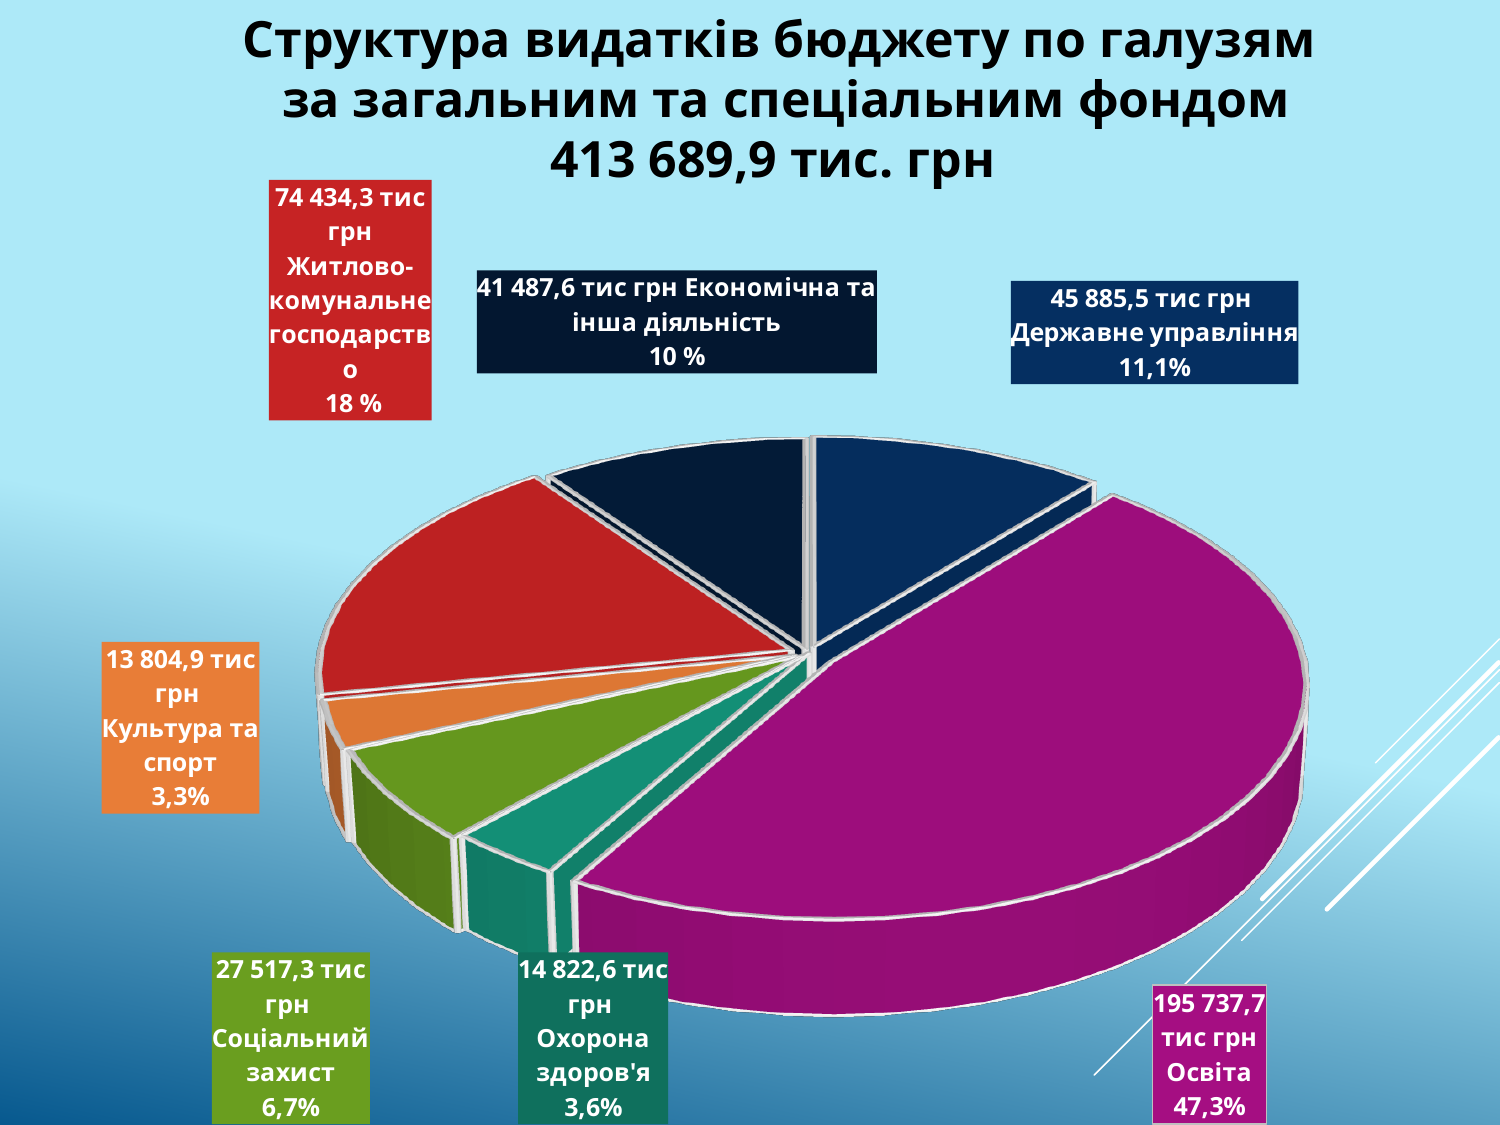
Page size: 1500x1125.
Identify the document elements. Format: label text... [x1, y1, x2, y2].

chart [5, 179, 1389, 1125]
text_box Структура видатків бюджету по галузям за загальним та спеціальним фондом 413 689,9 тис. грн [100, 0, 1459, 195]
